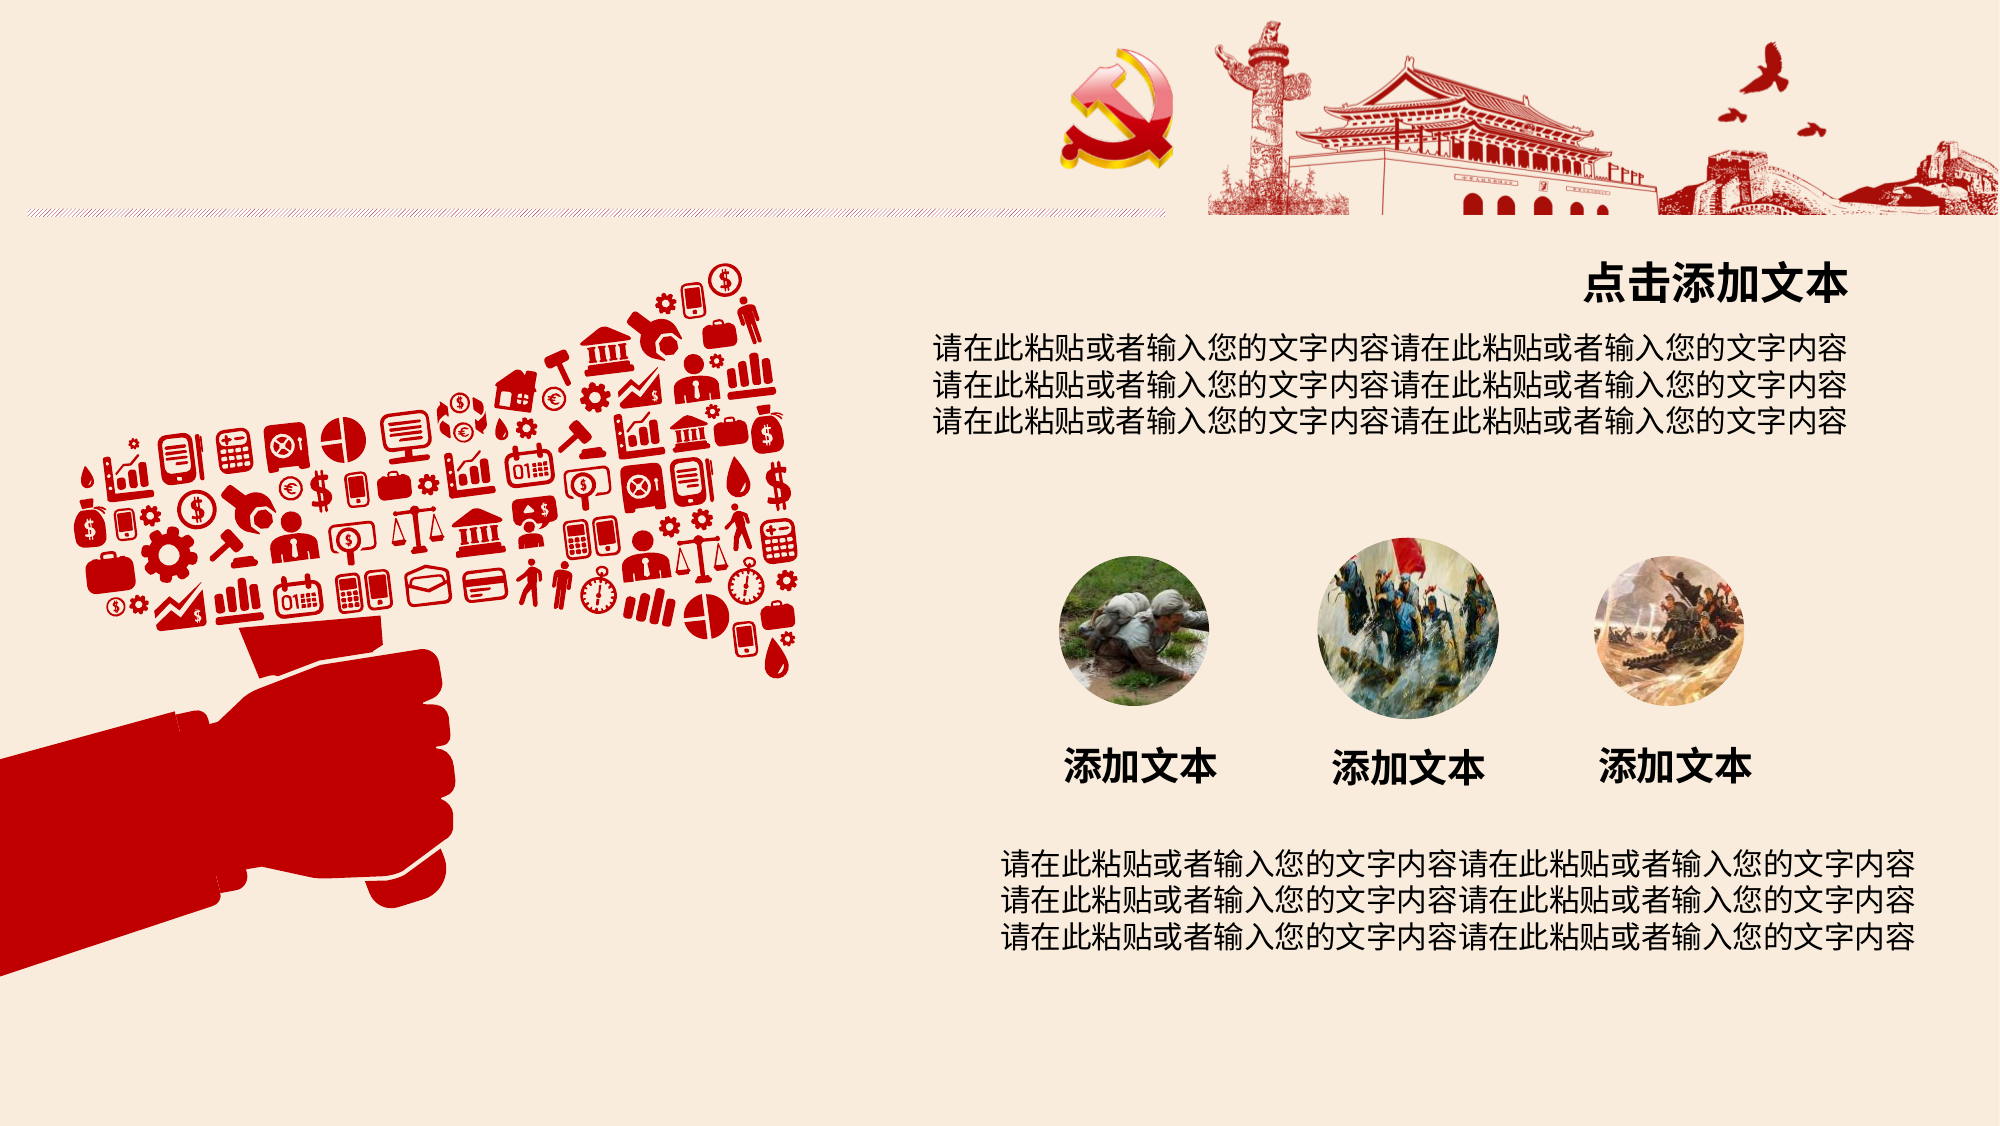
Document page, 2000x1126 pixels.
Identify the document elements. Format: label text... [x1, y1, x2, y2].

text_box [1592, 553, 1747, 709]
text_box [1315, 535, 1501, 722]
text_box [1056, 553, 1212, 709]
text_box 添加文本 [1316, 736, 1502, 798]
text_box 添加文本 [1583, 733, 1769, 796]
text_box 点击添加文本 [1567, 247, 1866, 316]
text_box 添加文本 [1048, 733, 1234, 796]
text_box 请在此粘贴或者输入您的文字内容请在此粘贴或者输入您的文字内容请在此粘贴或者输入您的文字内容请在此粘贴或者输入您的文字内容请在此粘贴或者输入您的文字内容请在此粘贴或者输入您的文字内容 [985, 836, 1943, 962]
picture [0, 0, 2000, 1126]
text_box 请在此粘贴或者输入您的文字内容请在此粘贴或者输入您的文字内容请在此粘贴或者输入您的文字内容请在此粘贴或者输入您的文字内容请在此粘贴或者输入您的文字内容请在此粘贴或者输入您的文字内容 [905, 321, 1863, 447]
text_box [0, 261, 799, 977]
